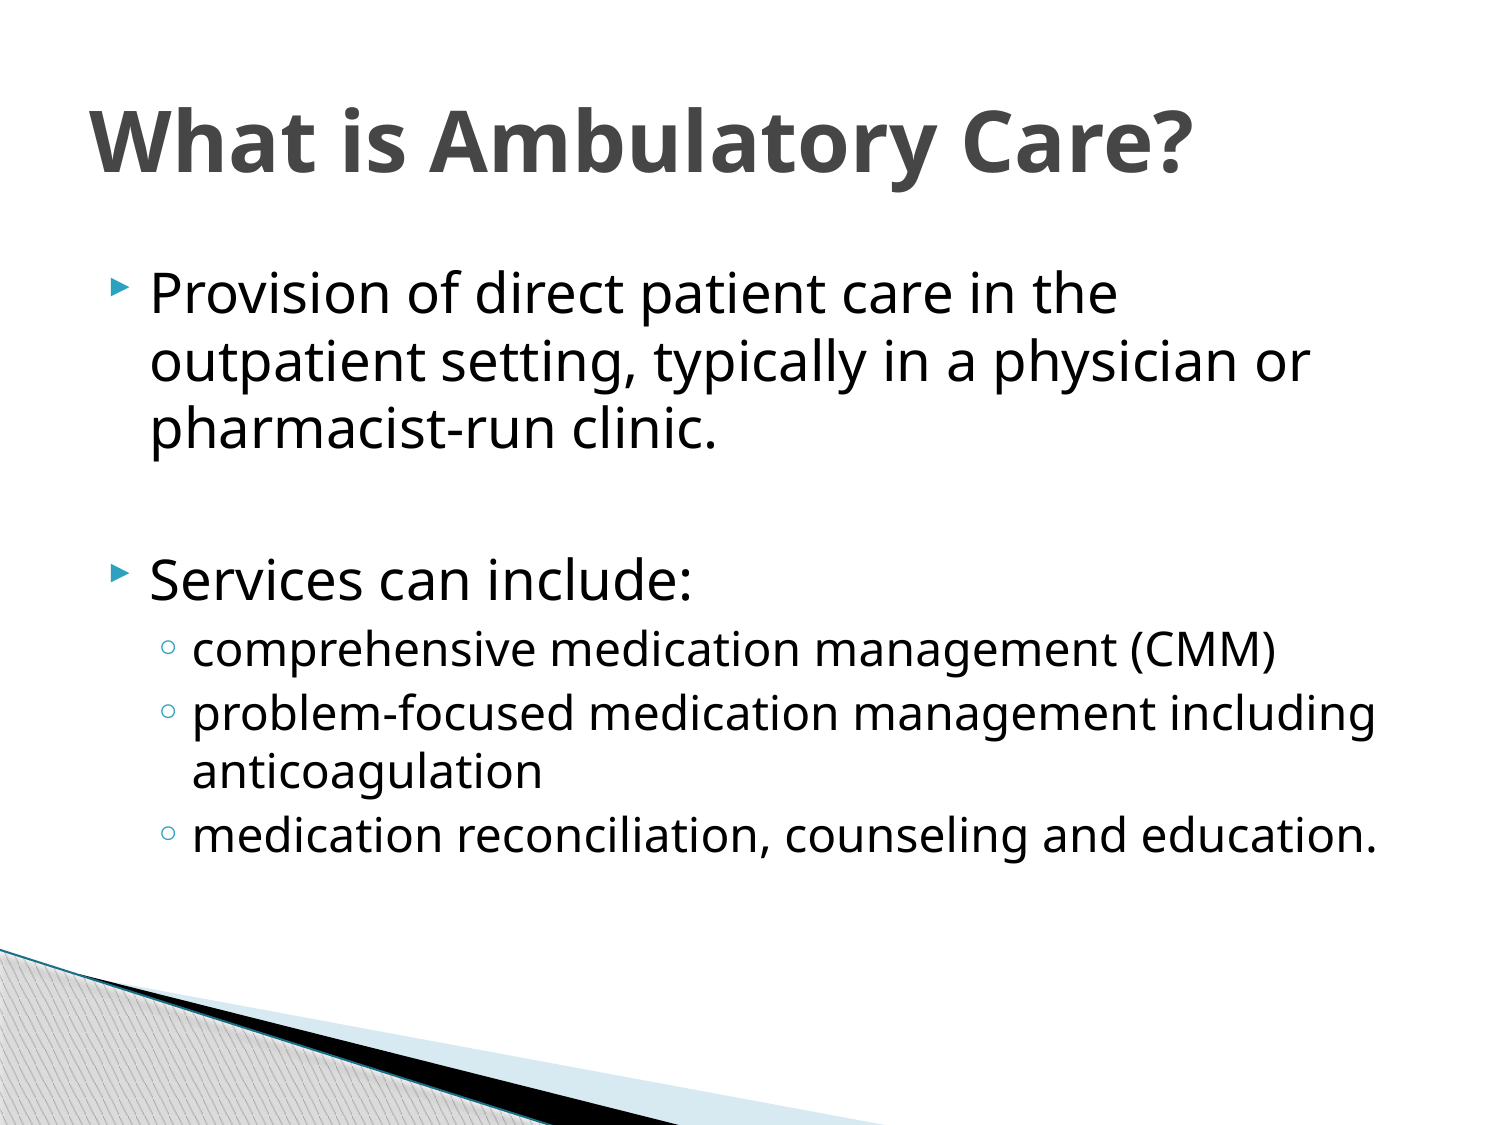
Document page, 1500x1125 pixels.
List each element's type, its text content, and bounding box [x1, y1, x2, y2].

list Provision of direct patient care in the outpatient setting, typically in a physician or pharmacist-run clinic. Services can include: comprehensive medication management (CMM) problem-focused medication management including anticoagulation medication reconciliation, counseling and education. [75, 249, 1425, 1088]
title What is Ambulatory Care? [75, 45, 1425, 233]
